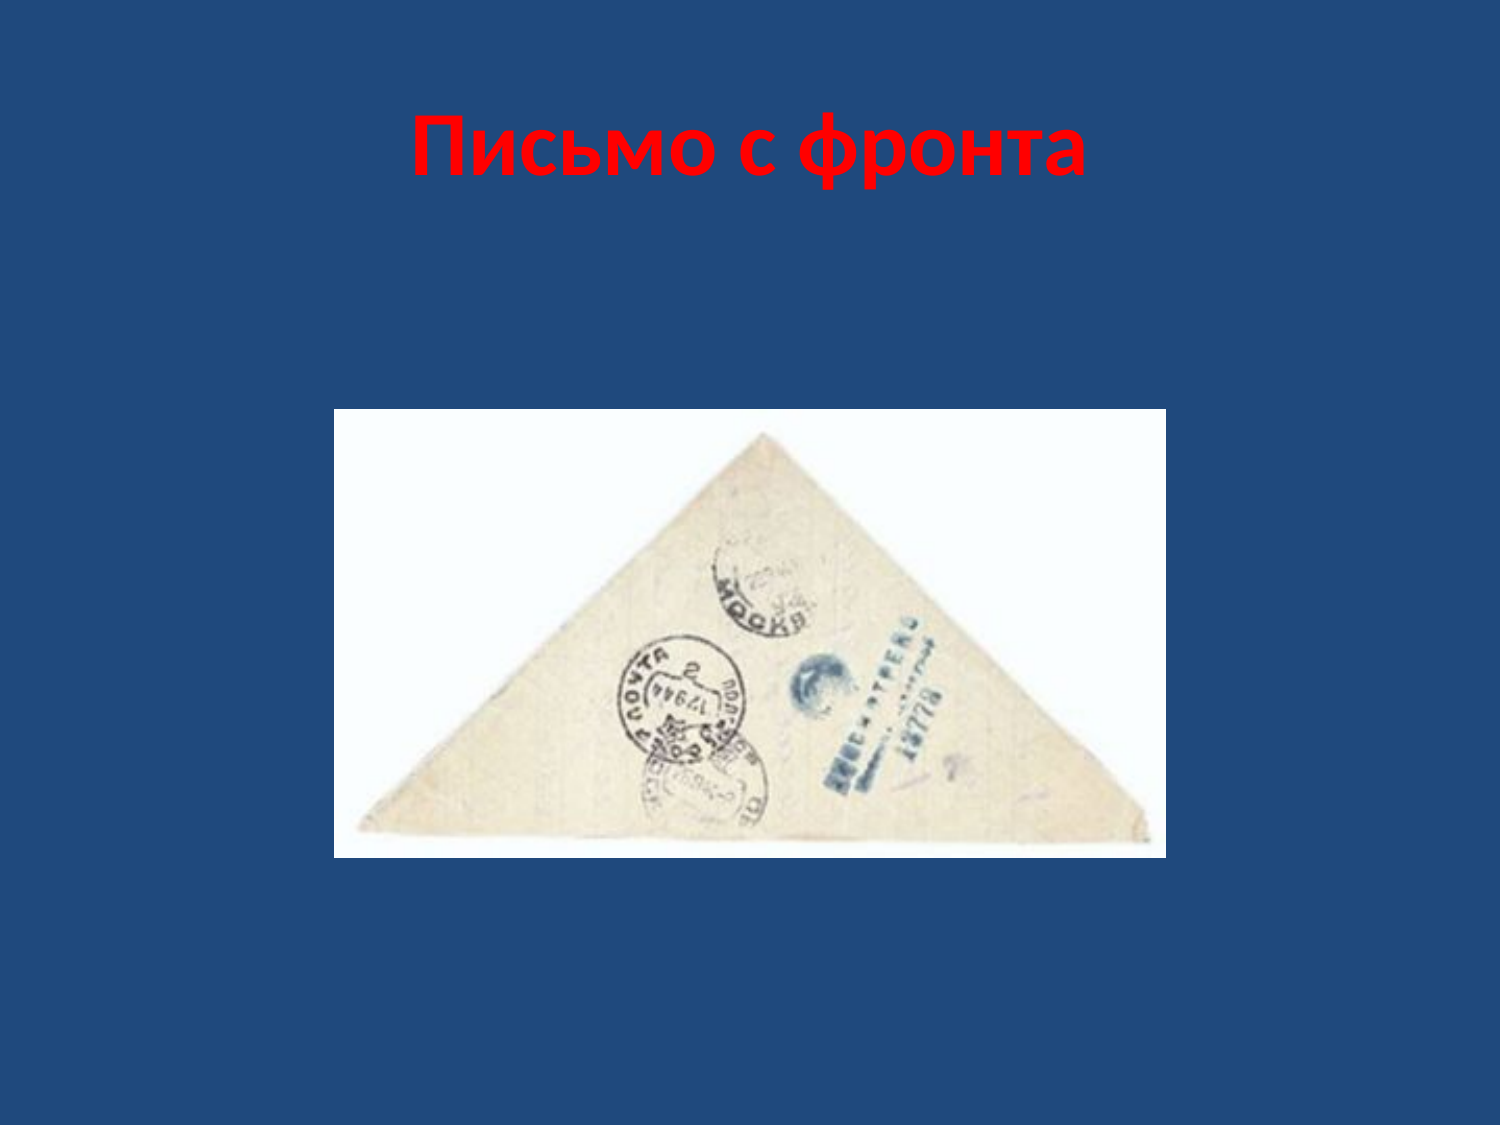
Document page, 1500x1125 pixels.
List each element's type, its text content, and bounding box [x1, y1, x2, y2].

title Письмо с фронта [75, 45, 1425, 233]
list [334, 409, 1166, 858]
